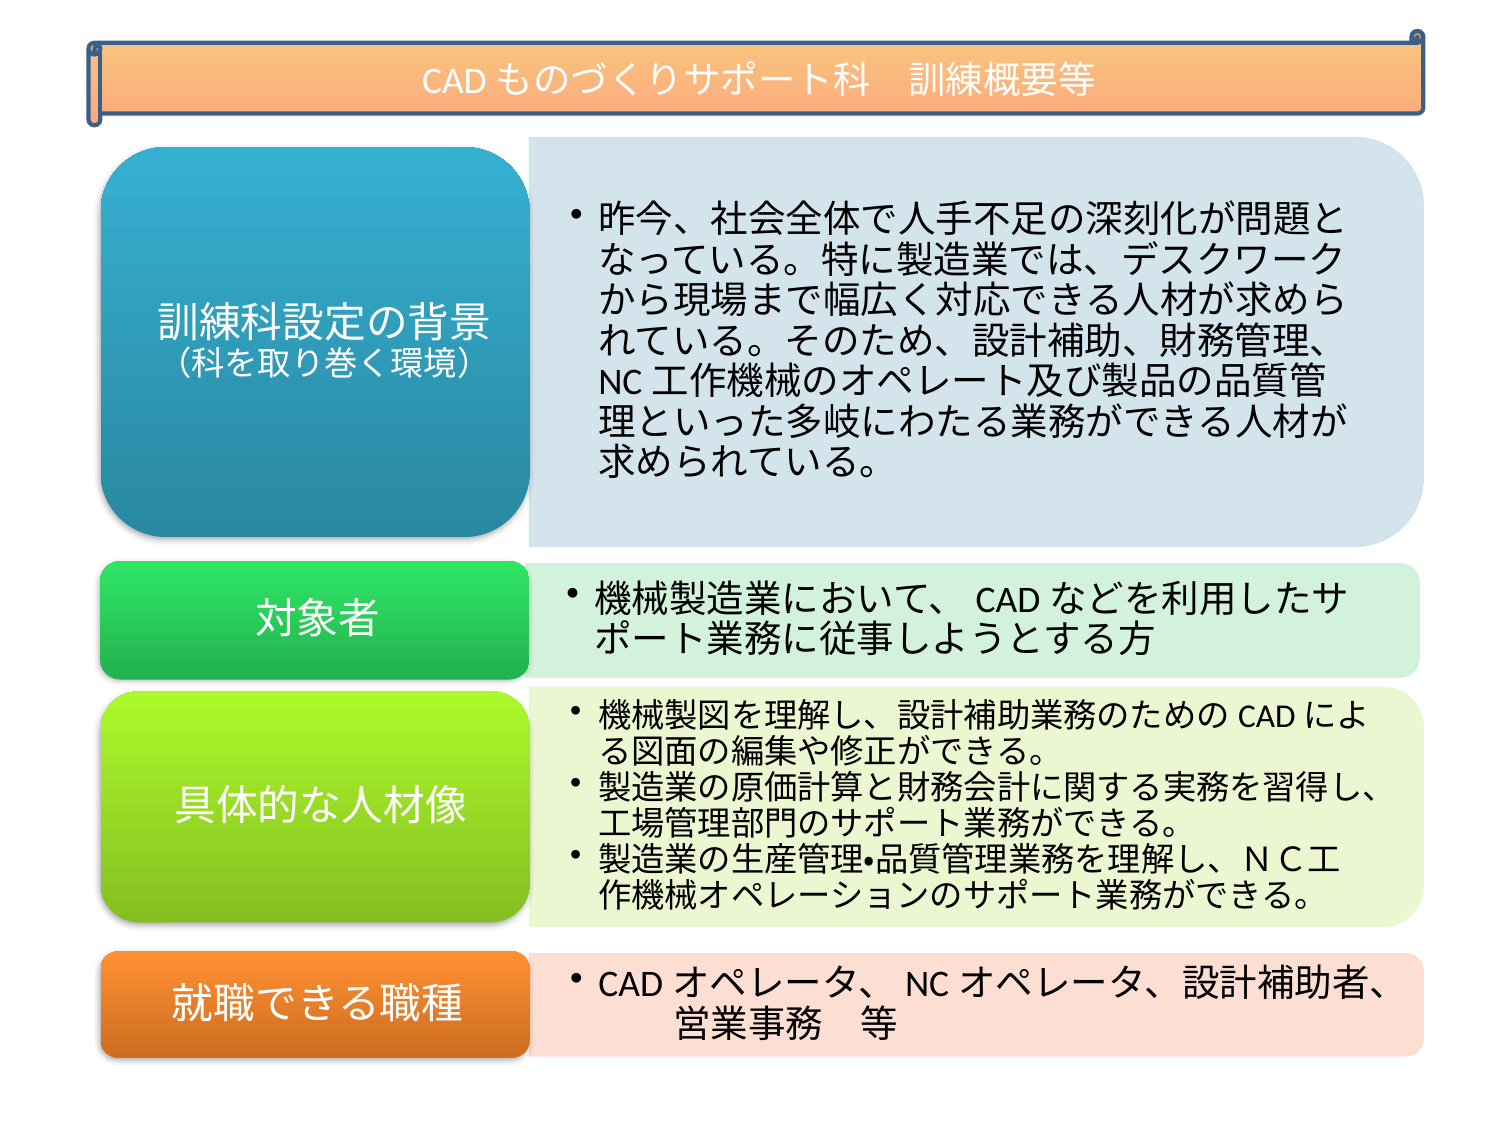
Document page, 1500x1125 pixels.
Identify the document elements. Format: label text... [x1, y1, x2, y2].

text_box CADものづくりサポート科 訓練概要等 [86, 28, 1426, 128]
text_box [100, 136, 1424, 1059]
